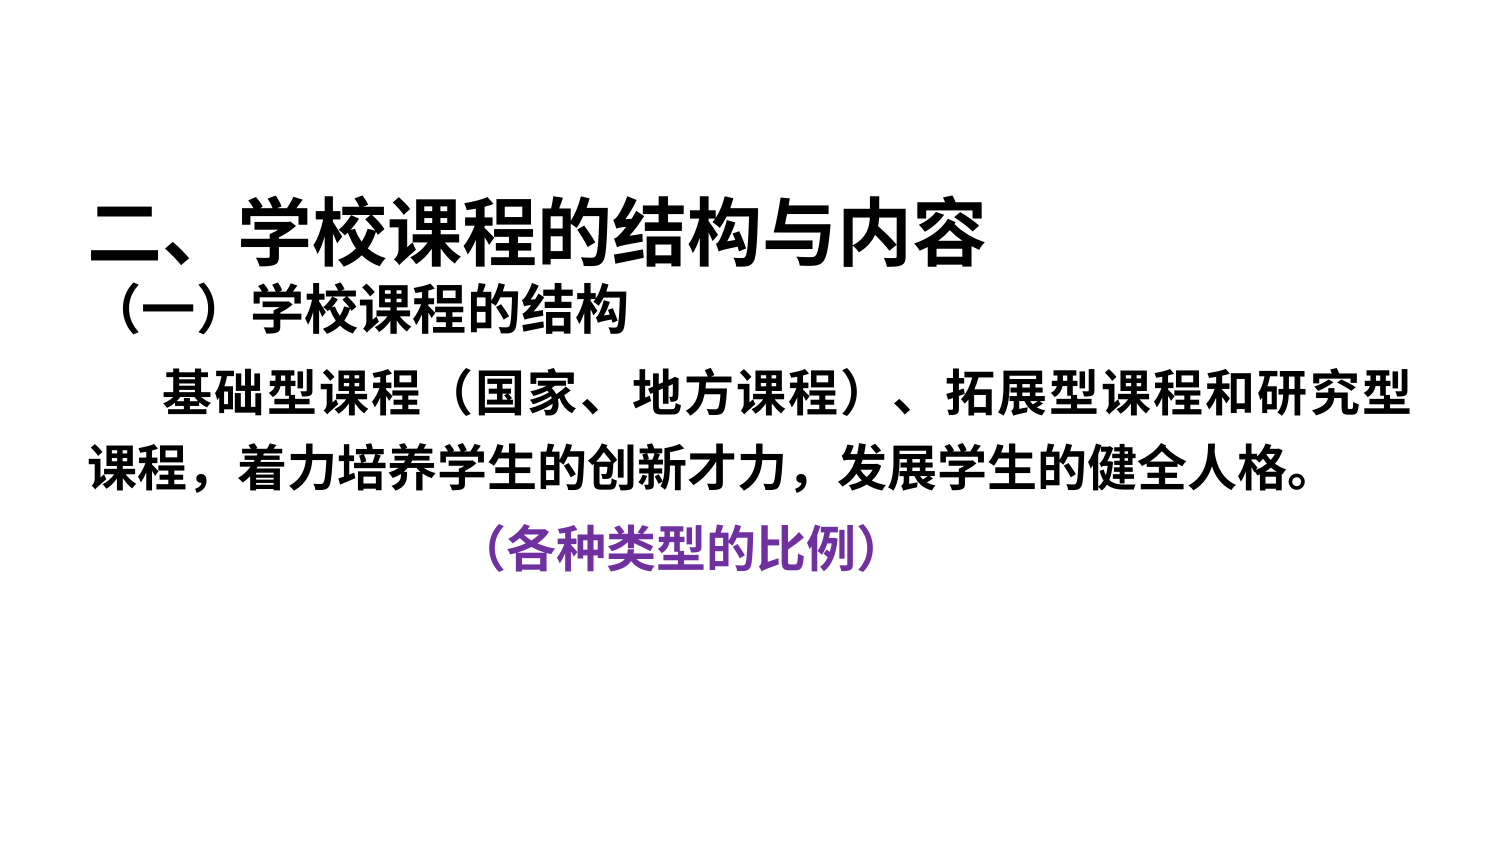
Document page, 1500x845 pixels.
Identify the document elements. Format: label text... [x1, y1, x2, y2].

list 二、学校课程的结构与内容 （一）学校课程的结构 基础型课程（国家、地方课程）、拓展型课程和研究型课程，着力培养学生的创新才力，发展学生的健全人格。 （各种类型的比例） [72, 177, 1428, 732]
